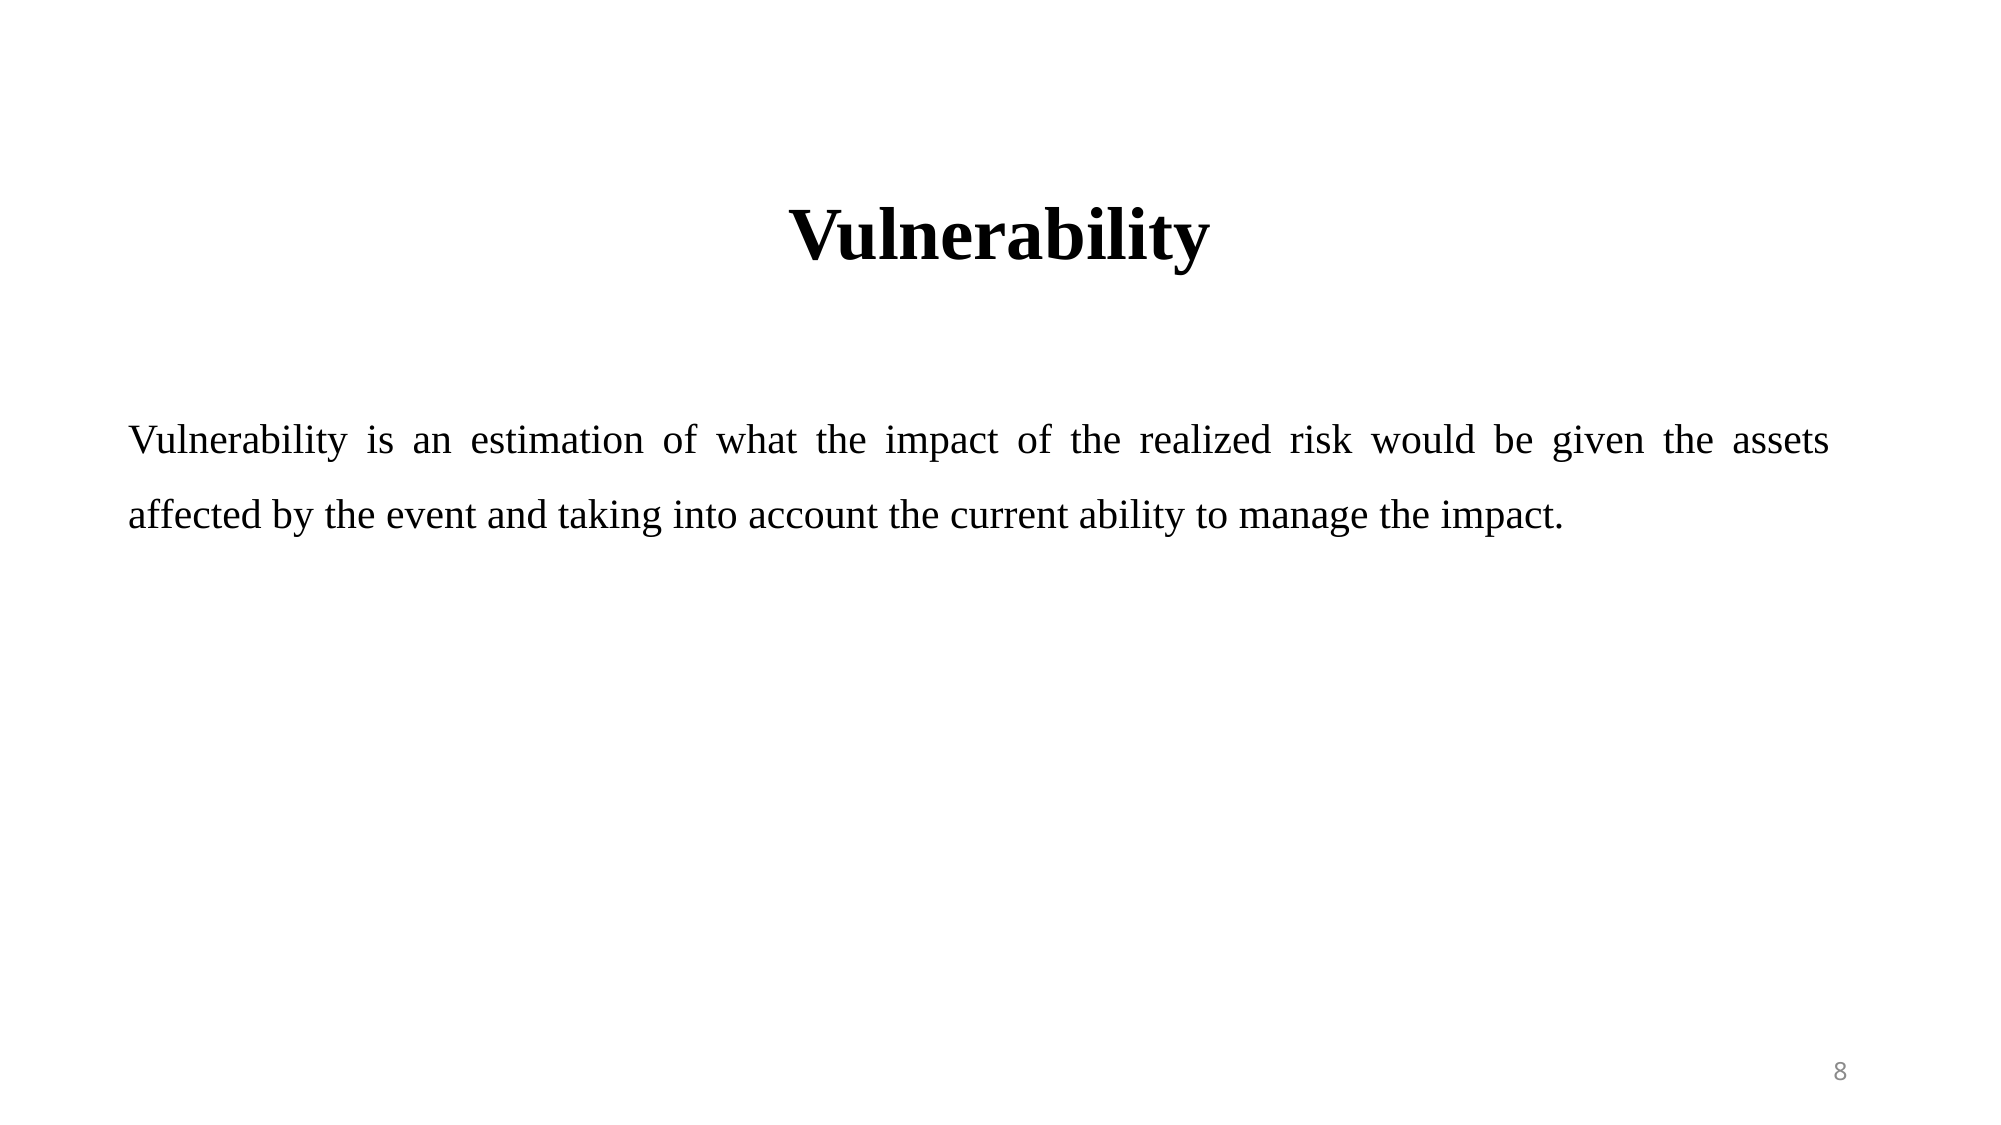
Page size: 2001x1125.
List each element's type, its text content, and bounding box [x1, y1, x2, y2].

title Vulnerability [32, 180, 1968, 290]
slide_number 8 [1412, 1042, 1863, 1103]
list Vulnerability is an estimation of what the impact of the realized risk would be given the assets affected by the event and taking into account the current ability to manage the impact. [113, 379, 1847, 641]
